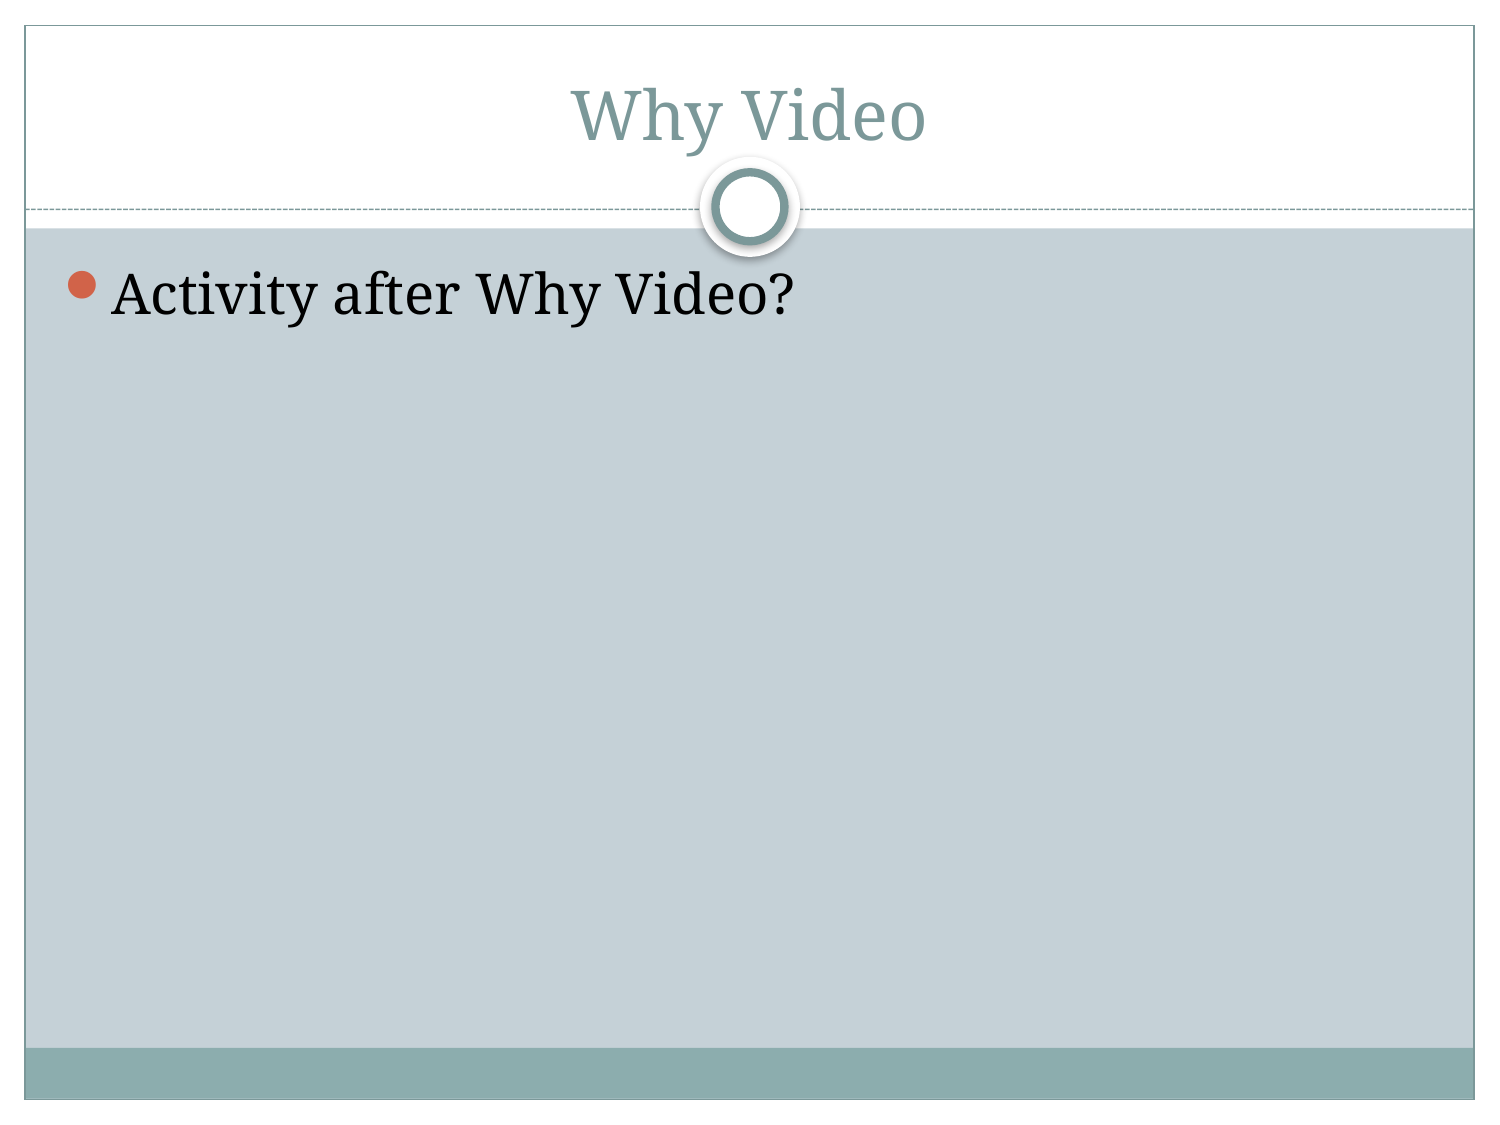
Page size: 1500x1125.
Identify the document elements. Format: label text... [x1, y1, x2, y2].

title Why Video [49, 37, 1450, 162]
list Activity after Why Video? [49, 250, 1445, 1001]
